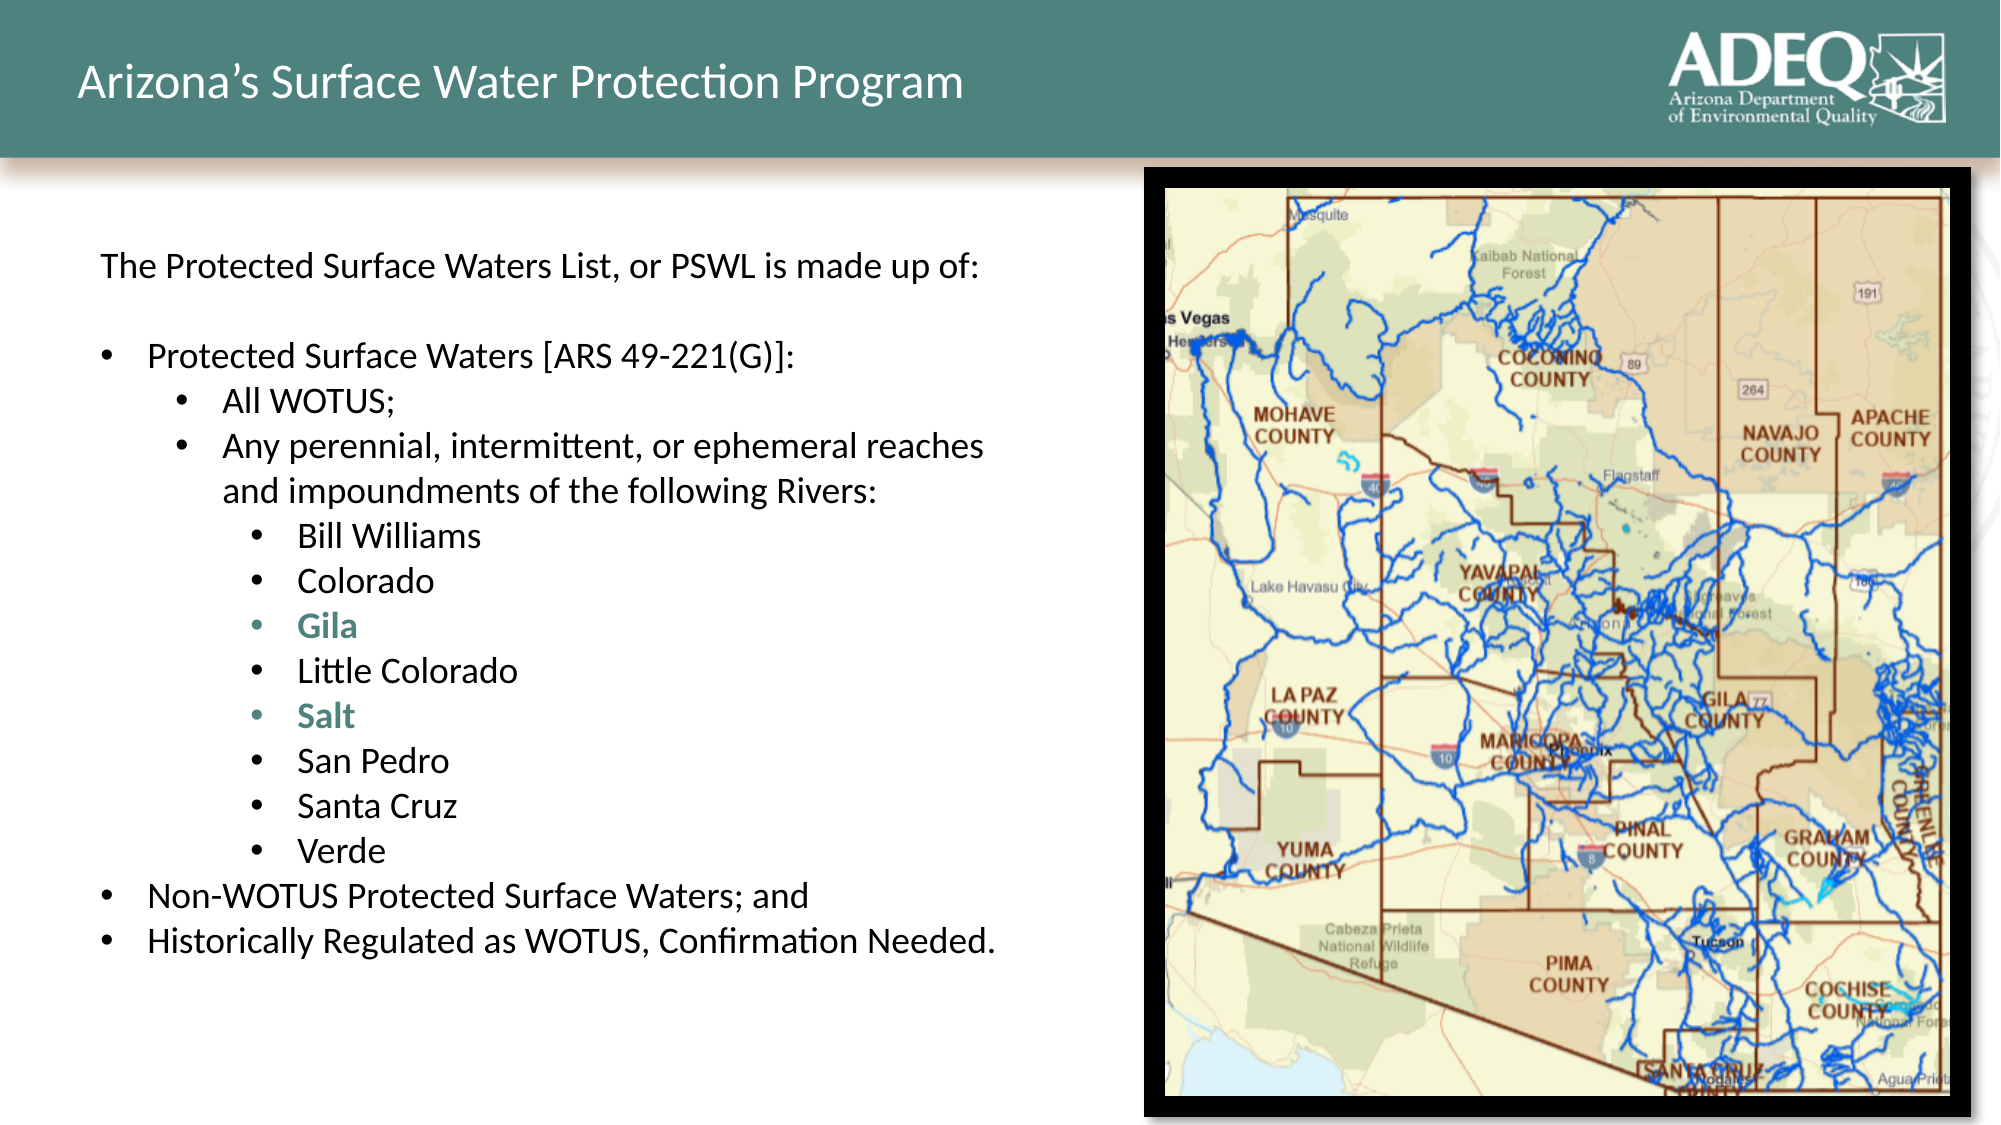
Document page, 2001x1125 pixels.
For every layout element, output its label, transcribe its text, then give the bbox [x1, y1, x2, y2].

picture [1668, 31, 1946, 127]
text_box The Protected Surface Waters List, or PSWL is made up of: Protected Surface Waters [ARS 49-221(G)]: All WOTUS; Any perennial, intermittent, or ephemeral reaches and impoundments of the following Rivers: Bill Williams Colorado Gila Little Colorado Salt San Pedro Santa Cruz Verde Non-WOTUS Protected Surface Waters; and Historically Regulated as WOTUS, Confirmation Needed. [85, 234, 1031, 1059]
picture [1164, 188, 1951, 1096]
text_box Arizona’s Surface Water Protection Program [62, 41, 1054, 116]
